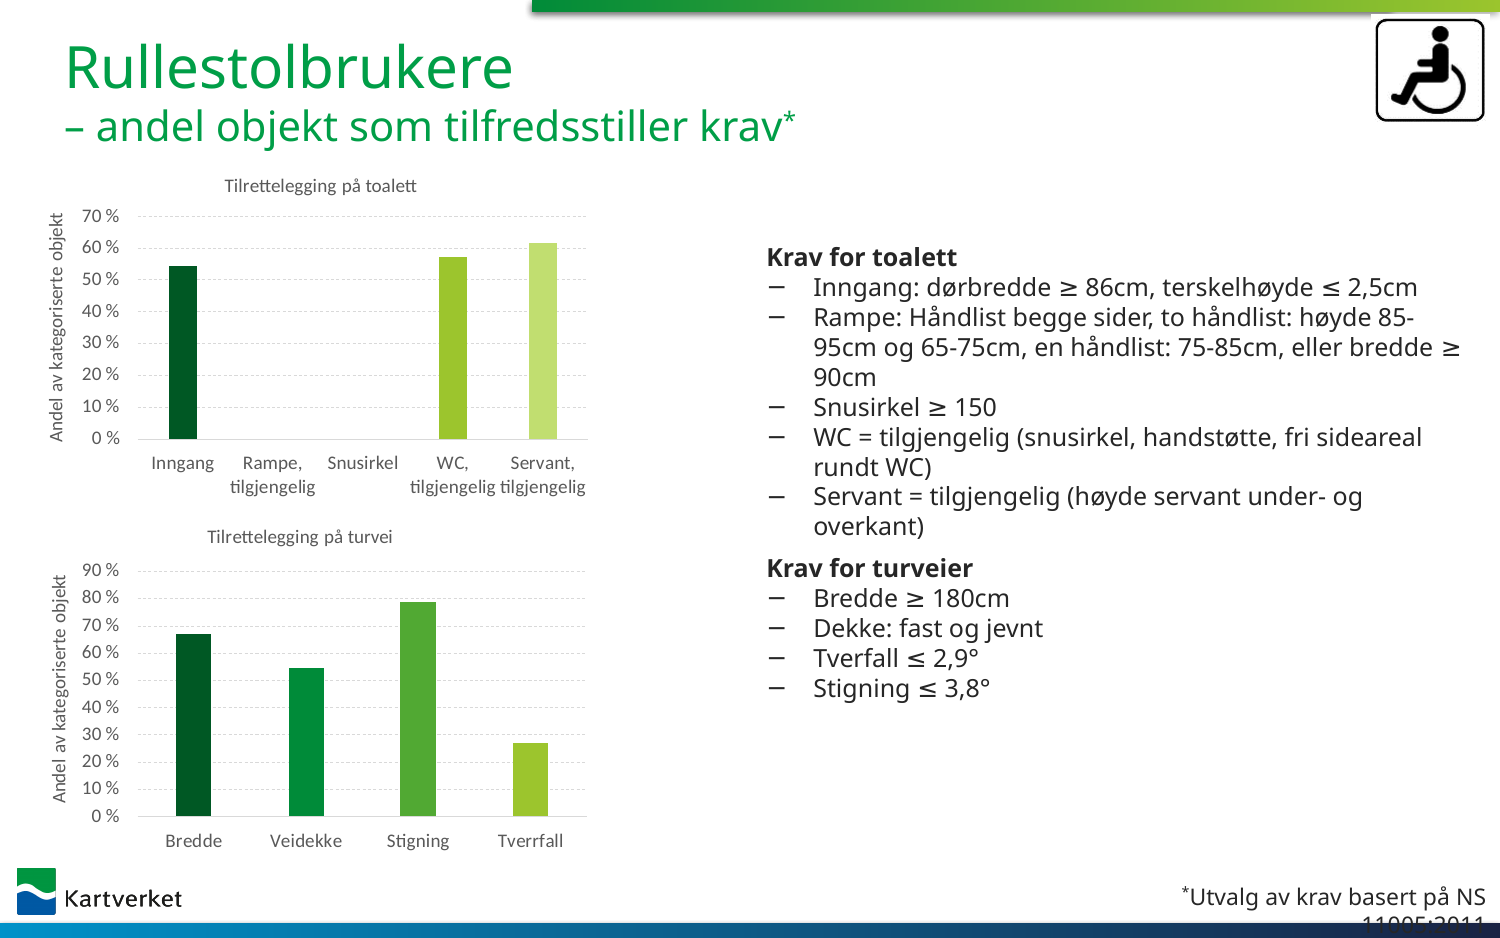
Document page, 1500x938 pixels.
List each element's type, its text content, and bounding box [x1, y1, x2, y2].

picture [41, 166, 599, 505]
text_box Krav for turveier Bredde ≥ 180cm Dekke: fast og jevnt Tverfall ≤ 2,9° Stigning ≤ 3,8° [751, 545, 1483, 710]
picture [41, 520, 598, 859]
text_box *Utvalg av krav basert på NS 11005:2011 [1068, 873, 1500, 938]
text_box Rullestolbrukere – andel objekt som tilfredsstiller krav* [49, 14, 1431, 158]
picture [1371, 13, 1491, 127]
text_box Krav for toalett Inngang: dørbredde ≥ 86cm, terskelhøyde ≤ 2,5cm Rampe: Håndlist begge sider, to håndlist: høyde 85-95cm og 65-75cm, en håndlist: 75-85cm, eller bredde ≥ 90cm Snusirkel ≥ 150 WC = tilgjengelig (snusirkel, handstøtte, fri sideareal rundt WC) Servant = tilgjengelig (høyde servant under- og overkant) [751, 234, 1483, 545]
